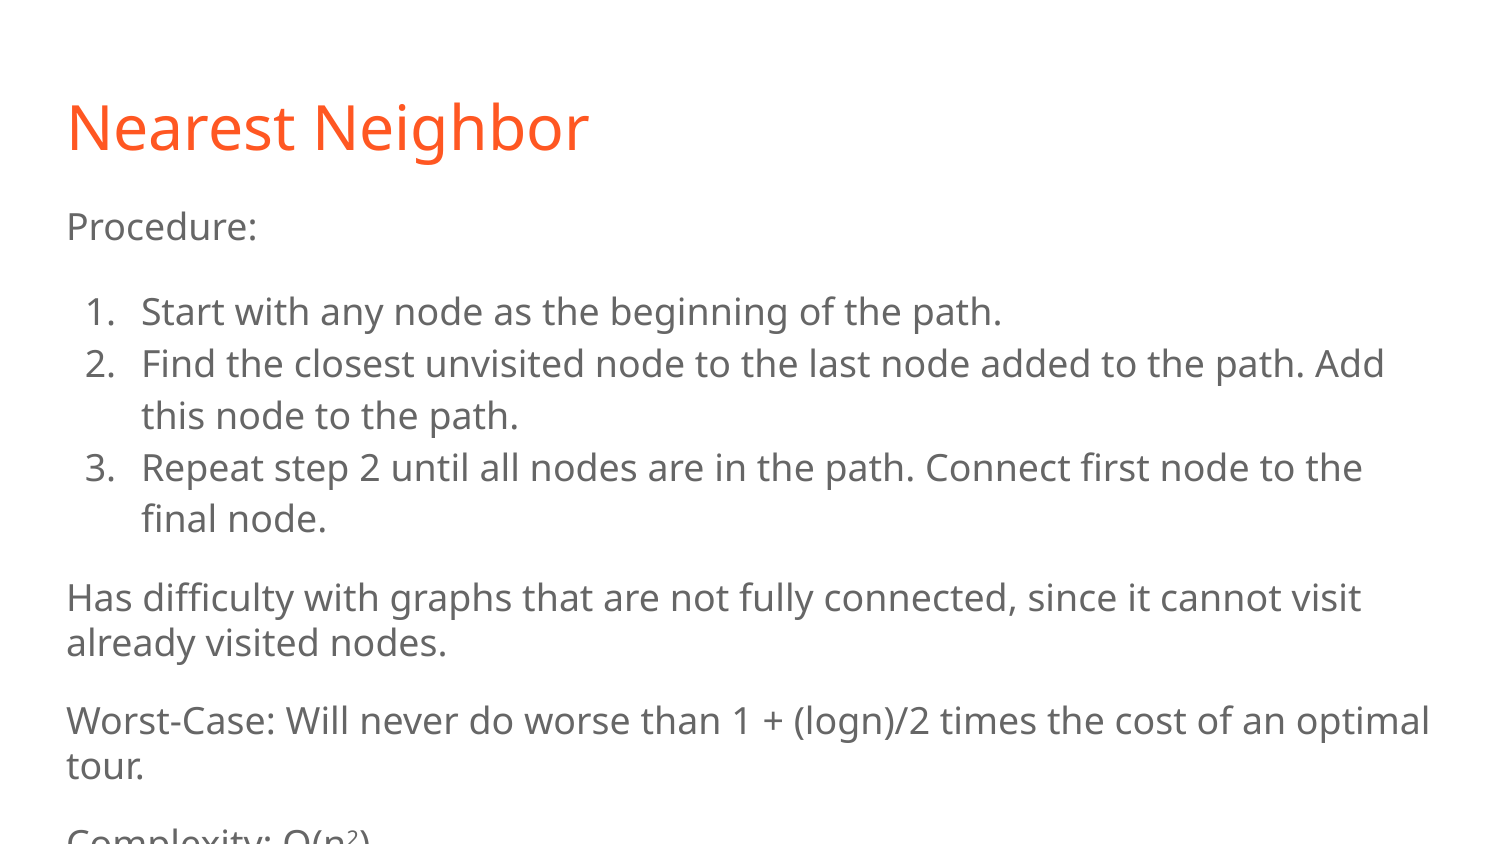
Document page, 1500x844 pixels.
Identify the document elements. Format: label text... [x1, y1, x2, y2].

list Procedure: Start with any node as the beginning of the path. Find the closest unvisited node to the last node added to the path. Add this node to the path. Repeat step 2 until all nodes are in the path. Connect first node to the final node. Has difficulty with graphs that are not fully connected, since it cannot visit already visited nodes. Worst-Case: Will never do worse than 1 + (logn)/2 times the cost of an optimal tour. Complexity: O(n2) [51, 181, 1449, 742]
title Nearest Neighbor [51, 72, 1449, 167]
